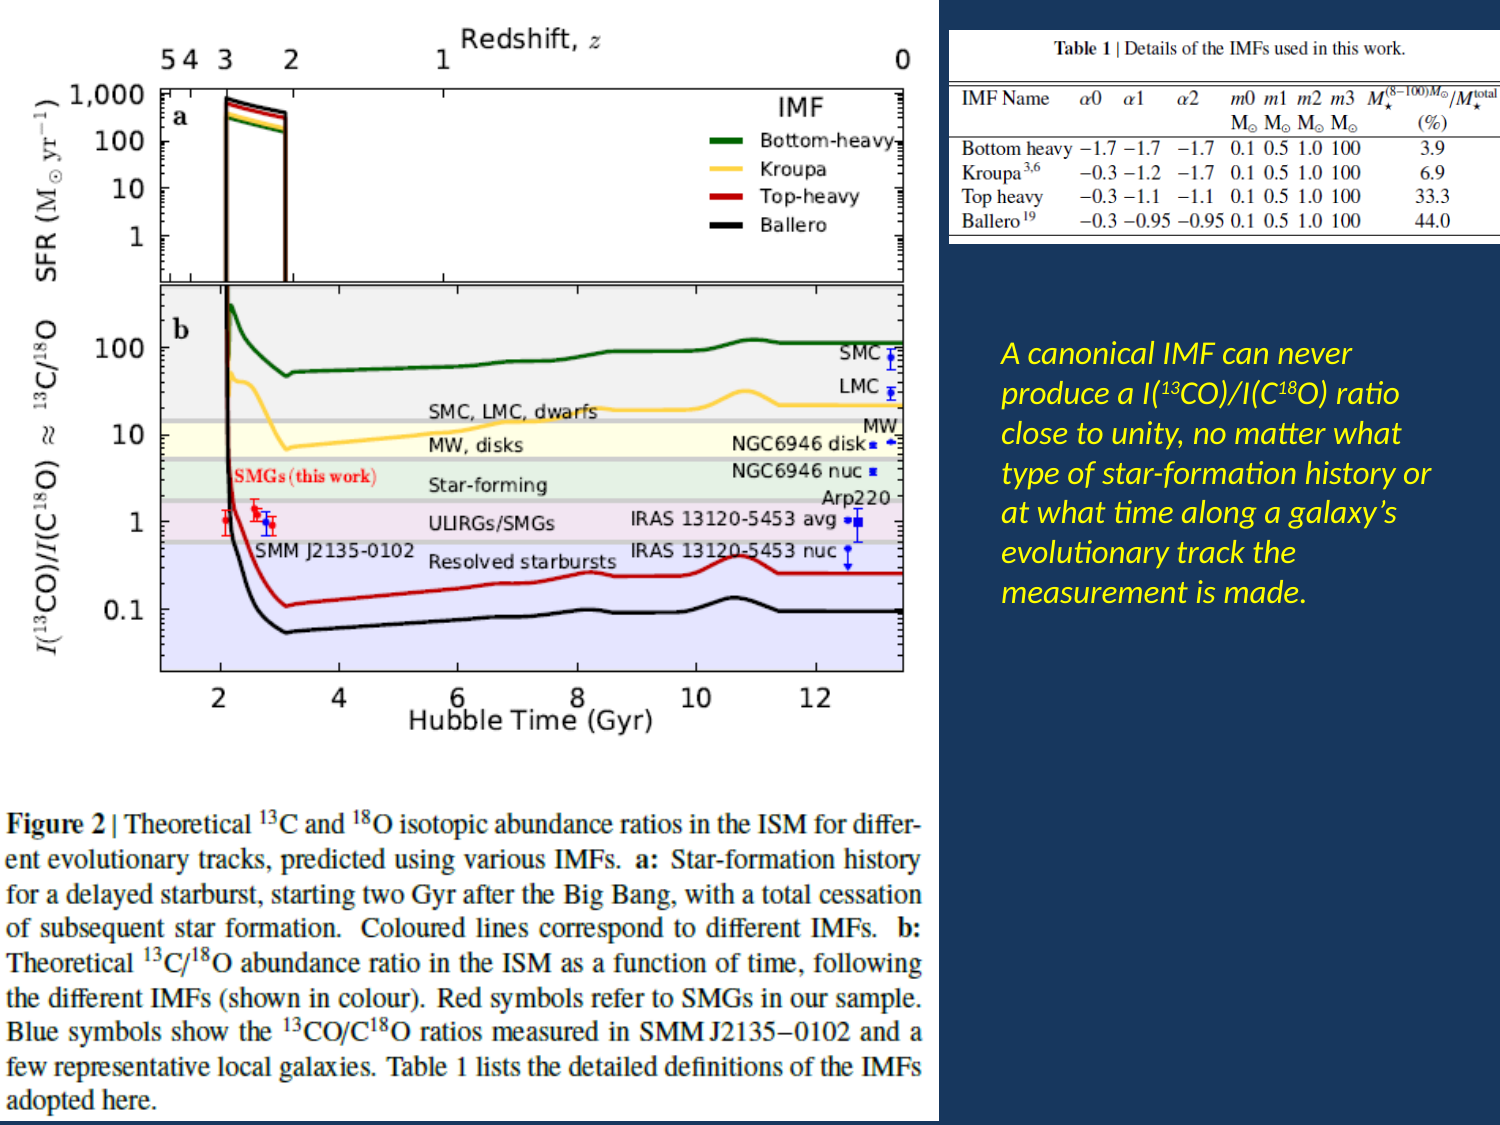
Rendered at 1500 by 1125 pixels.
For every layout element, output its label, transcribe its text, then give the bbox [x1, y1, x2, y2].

picture [0, 0, 940, 1122]
picture [949, 30, 1500, 244]
text_box A canonical IMF can never produce a I(13CO)/I(C18O) ratio close to unity, no matter what type of star-formation history or at what time along a galaxy’s evolutionary track the measurement is made. [986, 323, 1459, 618]
